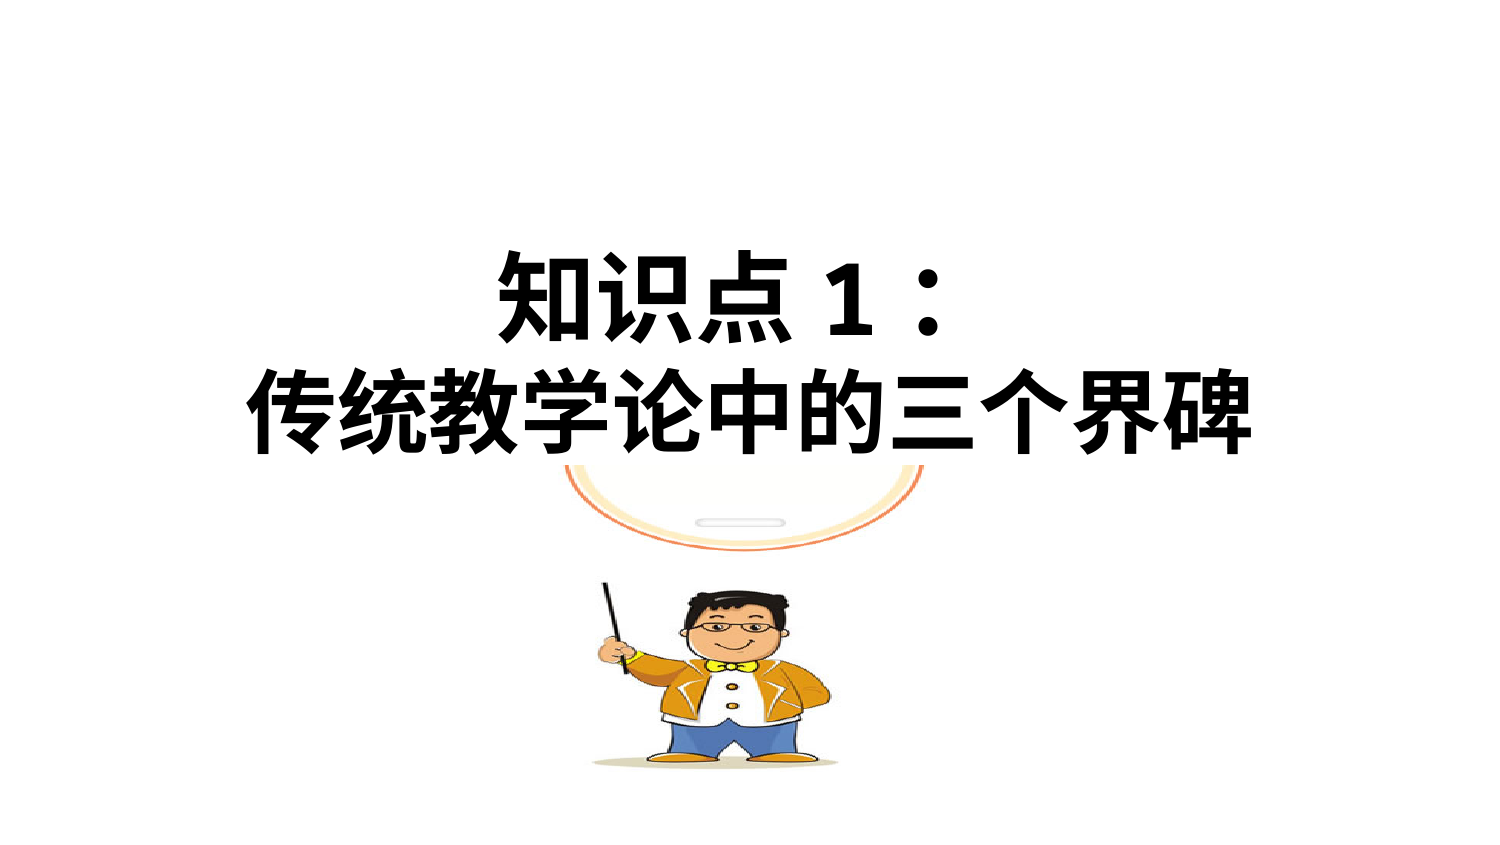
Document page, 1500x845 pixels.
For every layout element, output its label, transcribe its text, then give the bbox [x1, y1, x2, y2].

picture [522, 465, 926, 788]
title 知识点1： 传统教学论中的三个界碑 [40, 234, 1460, 466]
